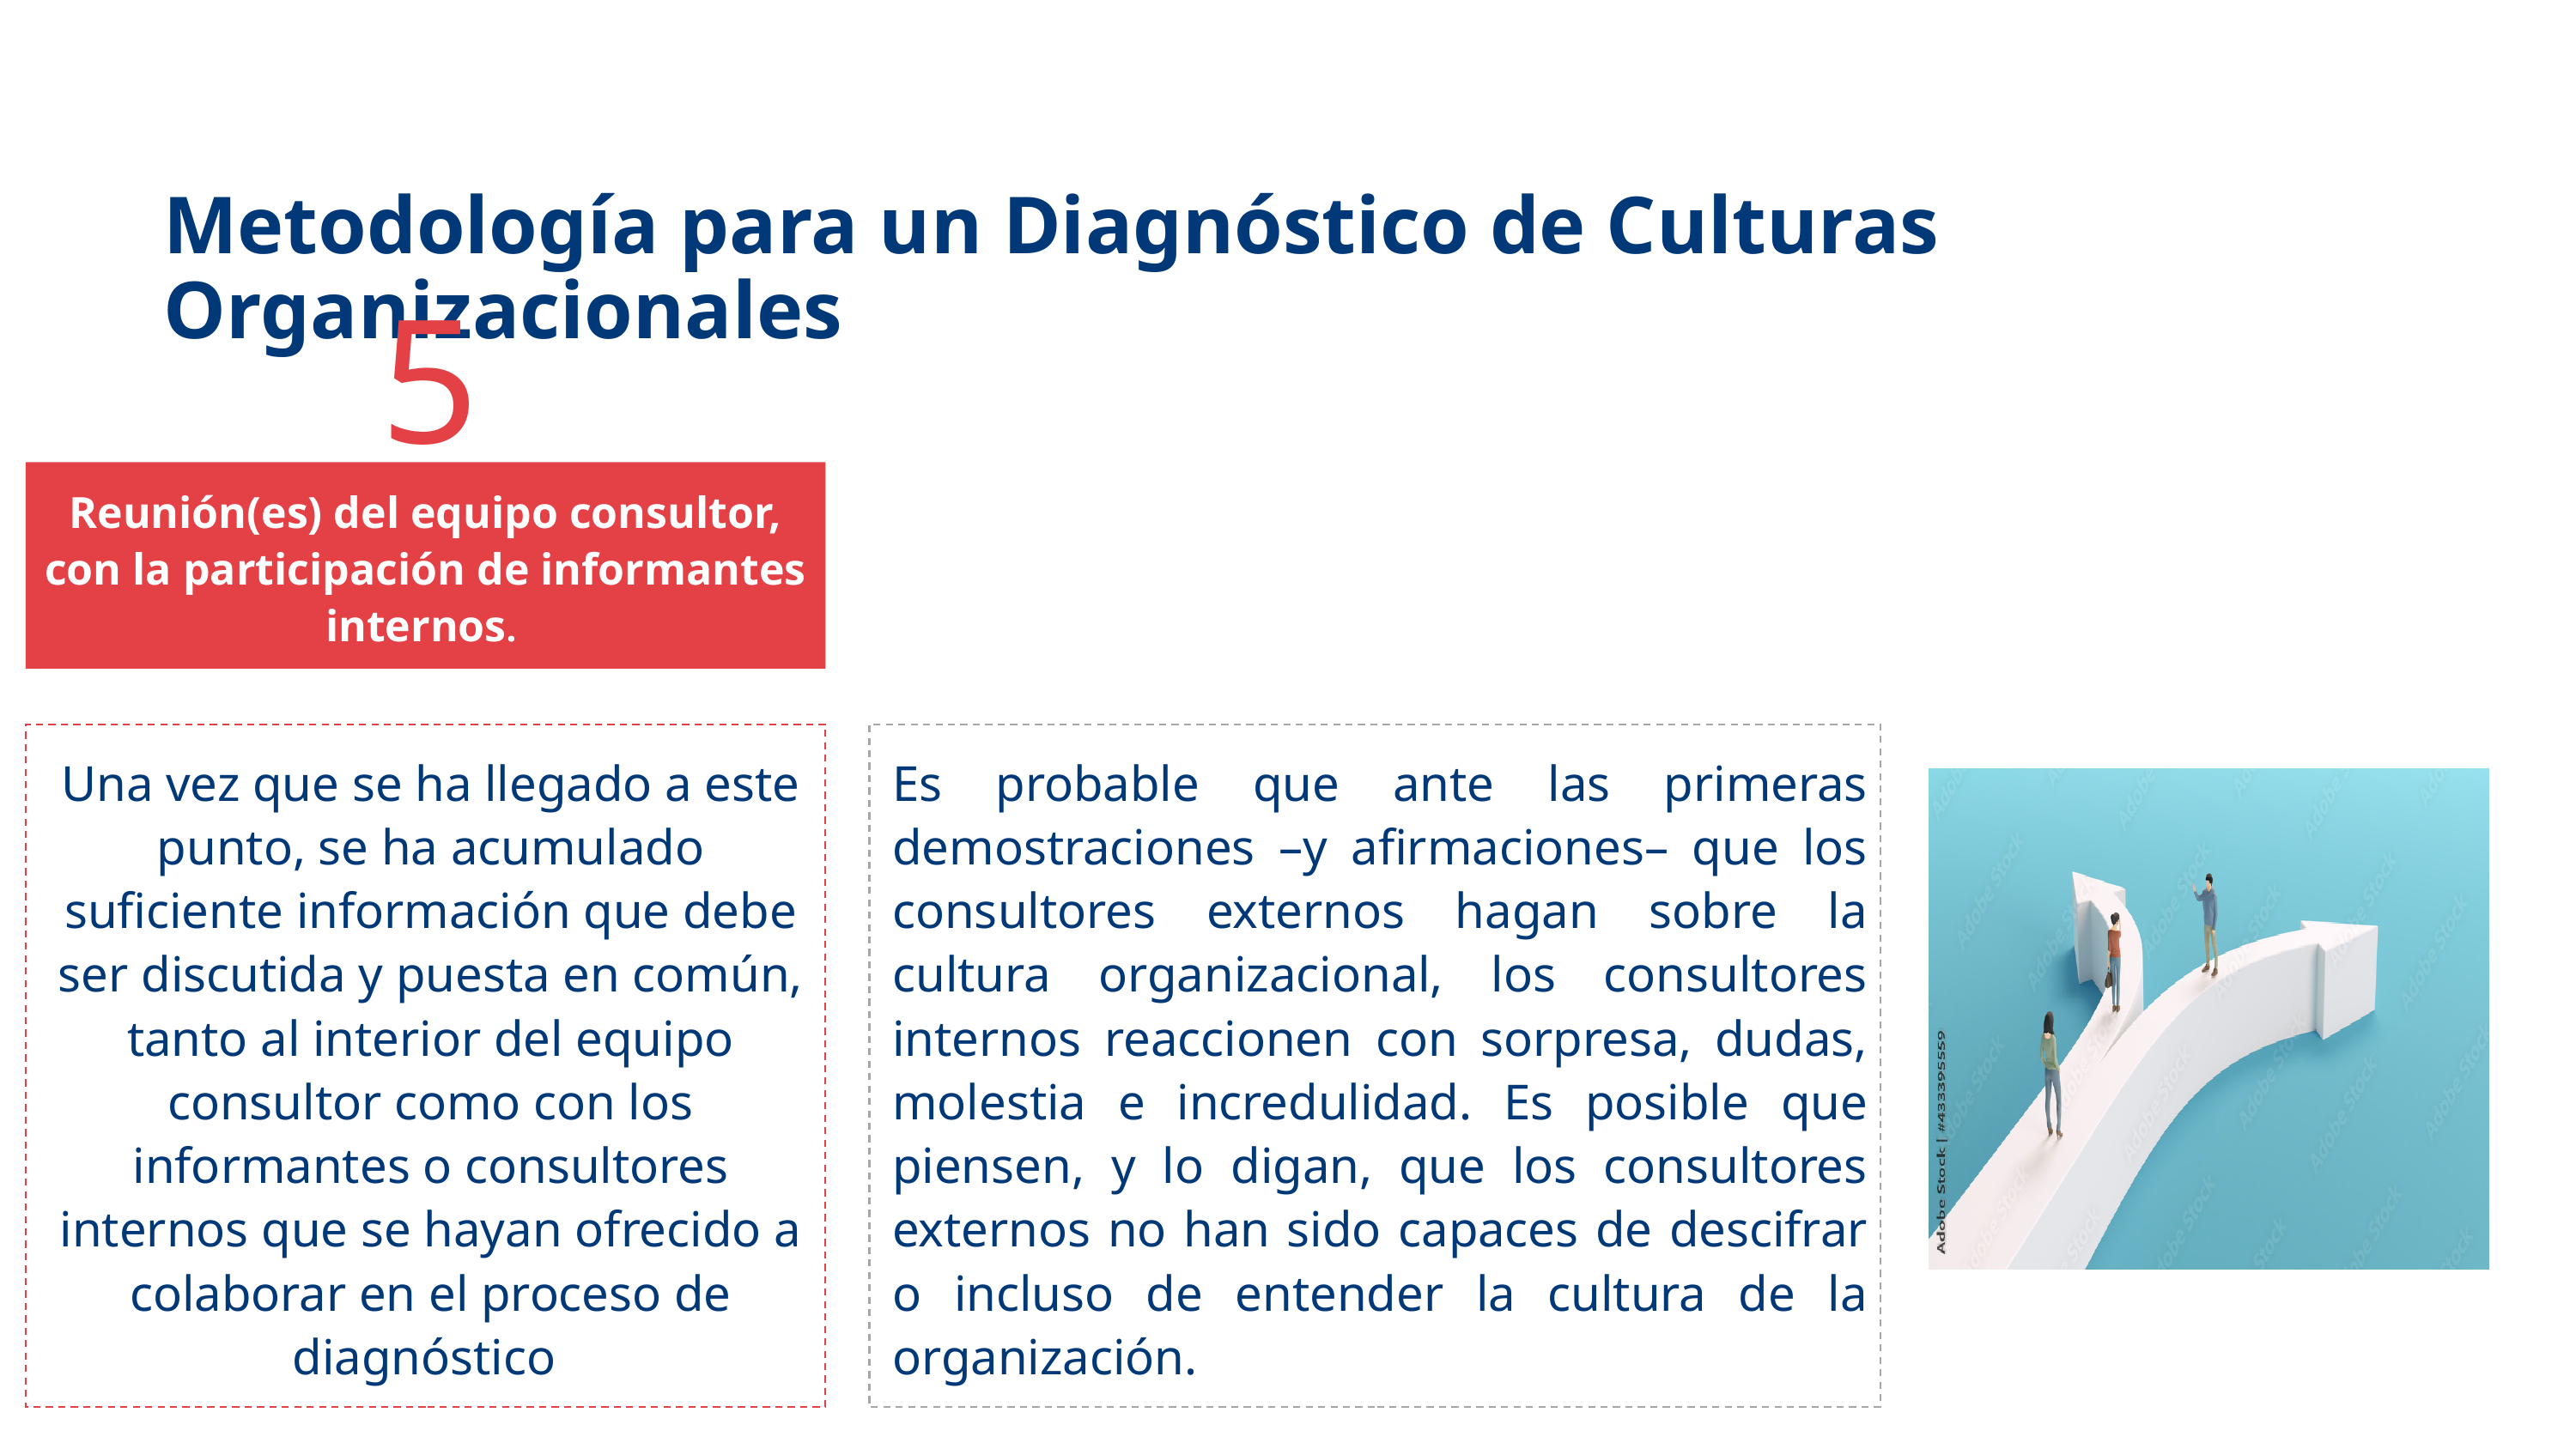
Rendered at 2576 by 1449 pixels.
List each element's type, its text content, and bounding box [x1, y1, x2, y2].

title Metodología para un Diagnóstico de Culturas Organizacionales [150, 179, 2426, 278]
picture [1929, 768, 2489, 1270]
text_box Es probable que ante las primeras demostraciones –y afirmaciones– que los consultores externos hagan sobre la cultura organizacional, los consultores internos reaccionen con sorpresa, dudas, molestia e incredulidad. Es posible que piensen, y lo digan, que los consultores externos no han sido capaces de descifrar o incluso de entender la cultura de la organización. [869, 724, 1880, 1408]
text_box 5 [368, 264, 483, 462]
text_box Reunión(es) del equipo consultor, con la participación de informantes internos. [25, 462, 826, 669]
text_box Una vez que se ha llegado a este punto, se ha acumulado suficiente información que debe ser discutida y puesta en común, tanto al interior del equipo consultor como con los informantes o consultores internos que se hayan ofrecido a colaborar en el proceso de diagnóstico [25, 724, 826, 1408]
